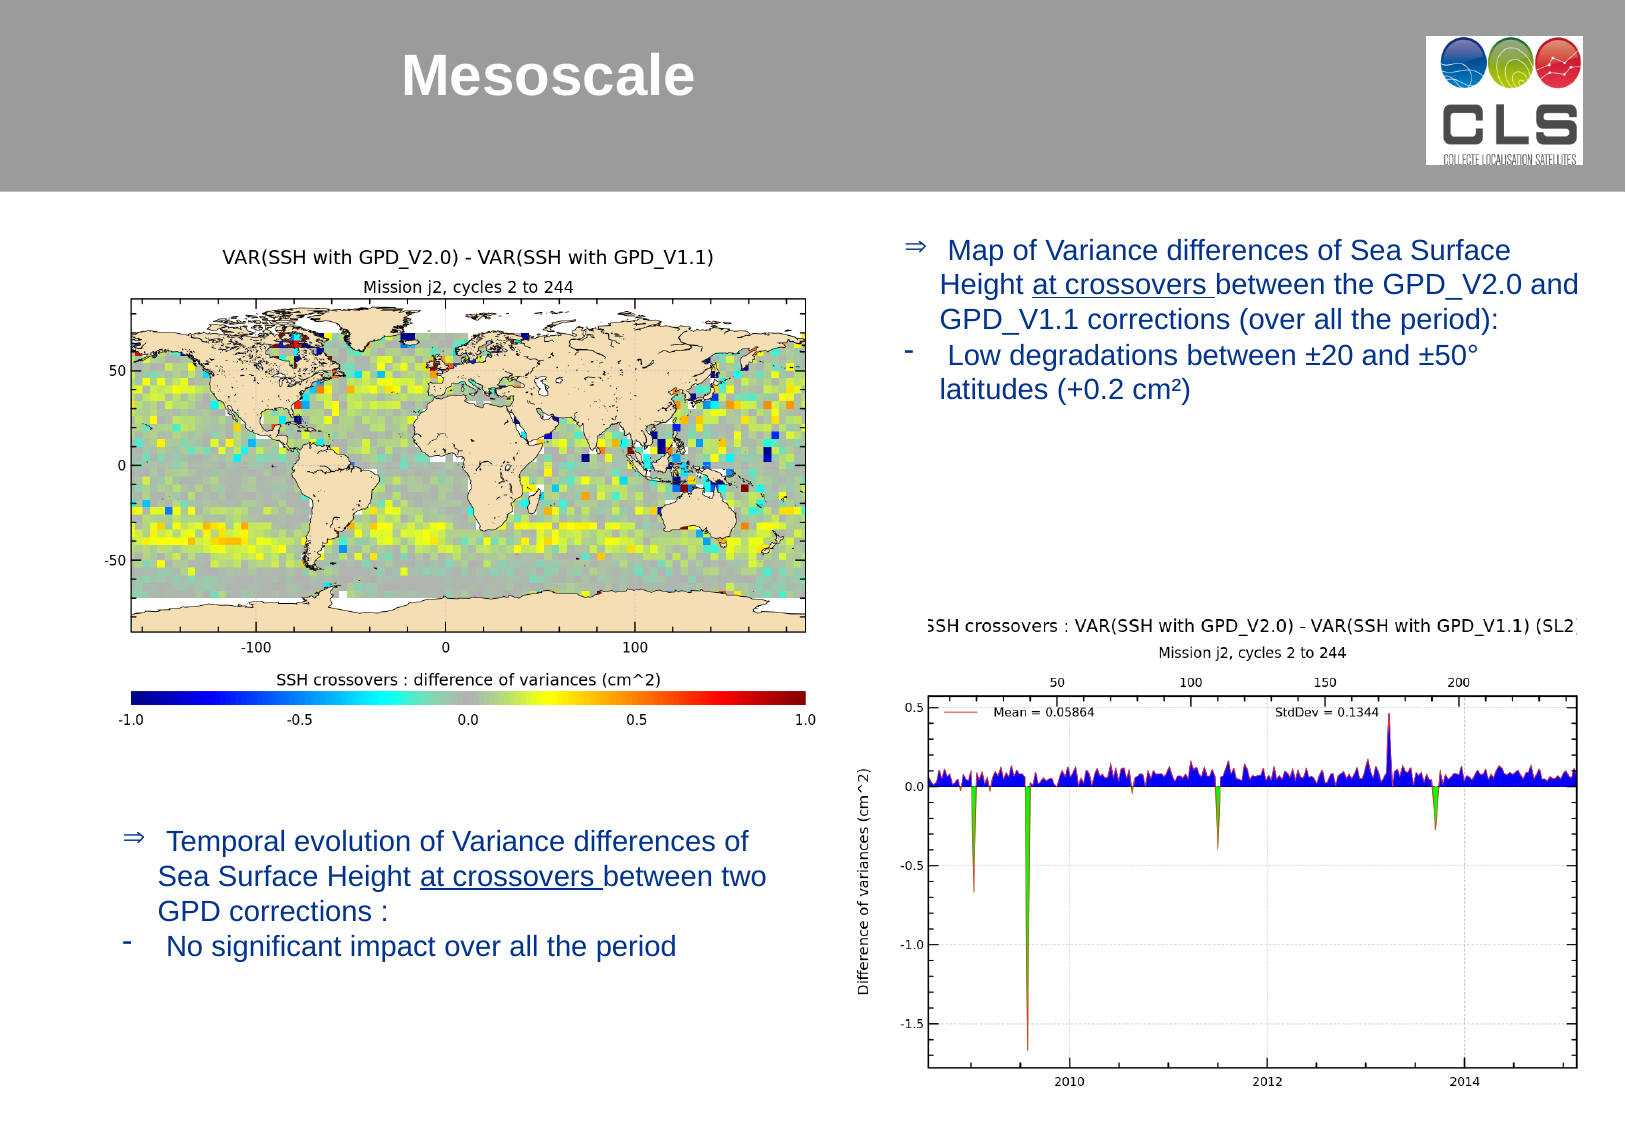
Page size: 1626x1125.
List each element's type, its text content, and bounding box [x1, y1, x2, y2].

text_box Temporal evolution of Variance differences of Sea Surface Height at crossovers between two GPD corrections : No significant impact over all the period [107, 814, 817, 970]
picture [1426, 36, 1583, 165]
text_box Mesoscale [386, 40, 1162, 119]
text_box Map of Variance differences of Sea Surface Height at crossovers between the GPD_V2.0 and GPD_V1.1 corrections (over all the period): Low degradations between ±20 and ±50° latitudes (+0.2 cm²) [889, 223, 1599, 518]
picture [48, 225, 1604, 1113]
